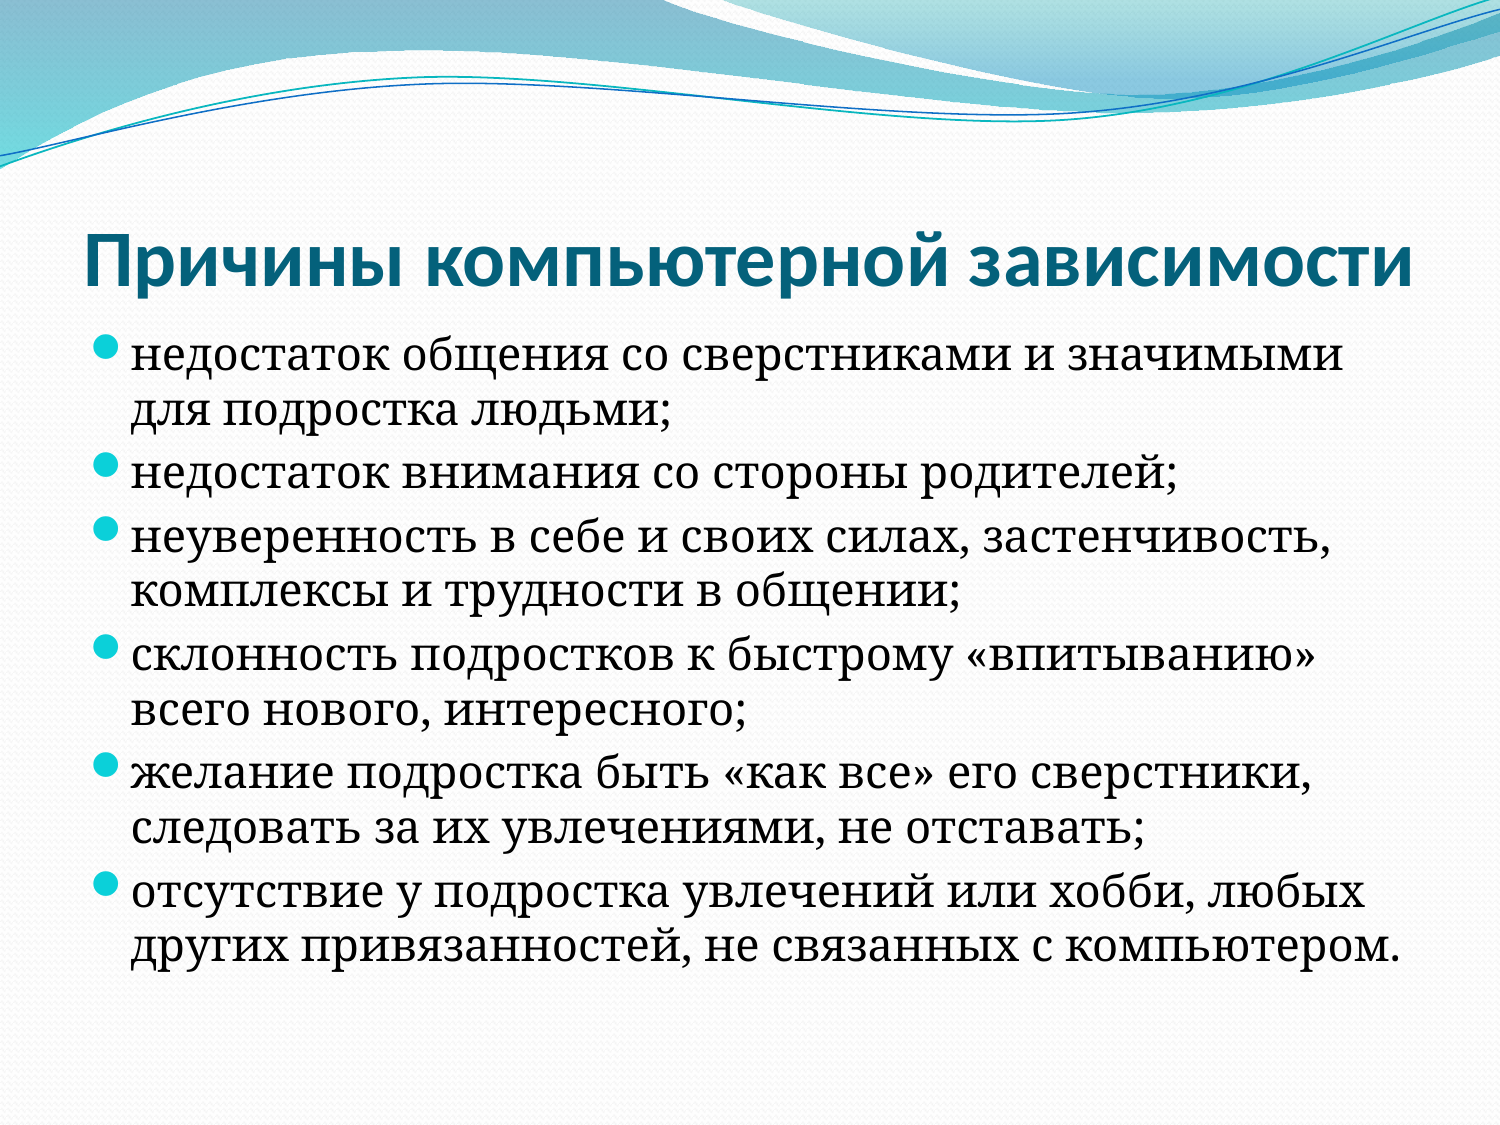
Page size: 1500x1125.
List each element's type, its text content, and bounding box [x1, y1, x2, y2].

title Причины компьютерной зависимости [75, 115, 1425, 303]
list недостаток общения со сверстниками и значимыми для подростка людьми; недостаток внимания со стороны родителей; неуверенность в себе и своих силах, застенчивость, комплексы и трудности в общении; склонность подростков к быстрому «впитыванию» всего нового, интересного; желание подростка быть «как все» его сверстники, следовать за их увлечениями, не отставать; отсутствие у подростка увлечений или хобби, любых других привязанностей, не связанных с компьютером. [75, 317, 1425, 1038]
